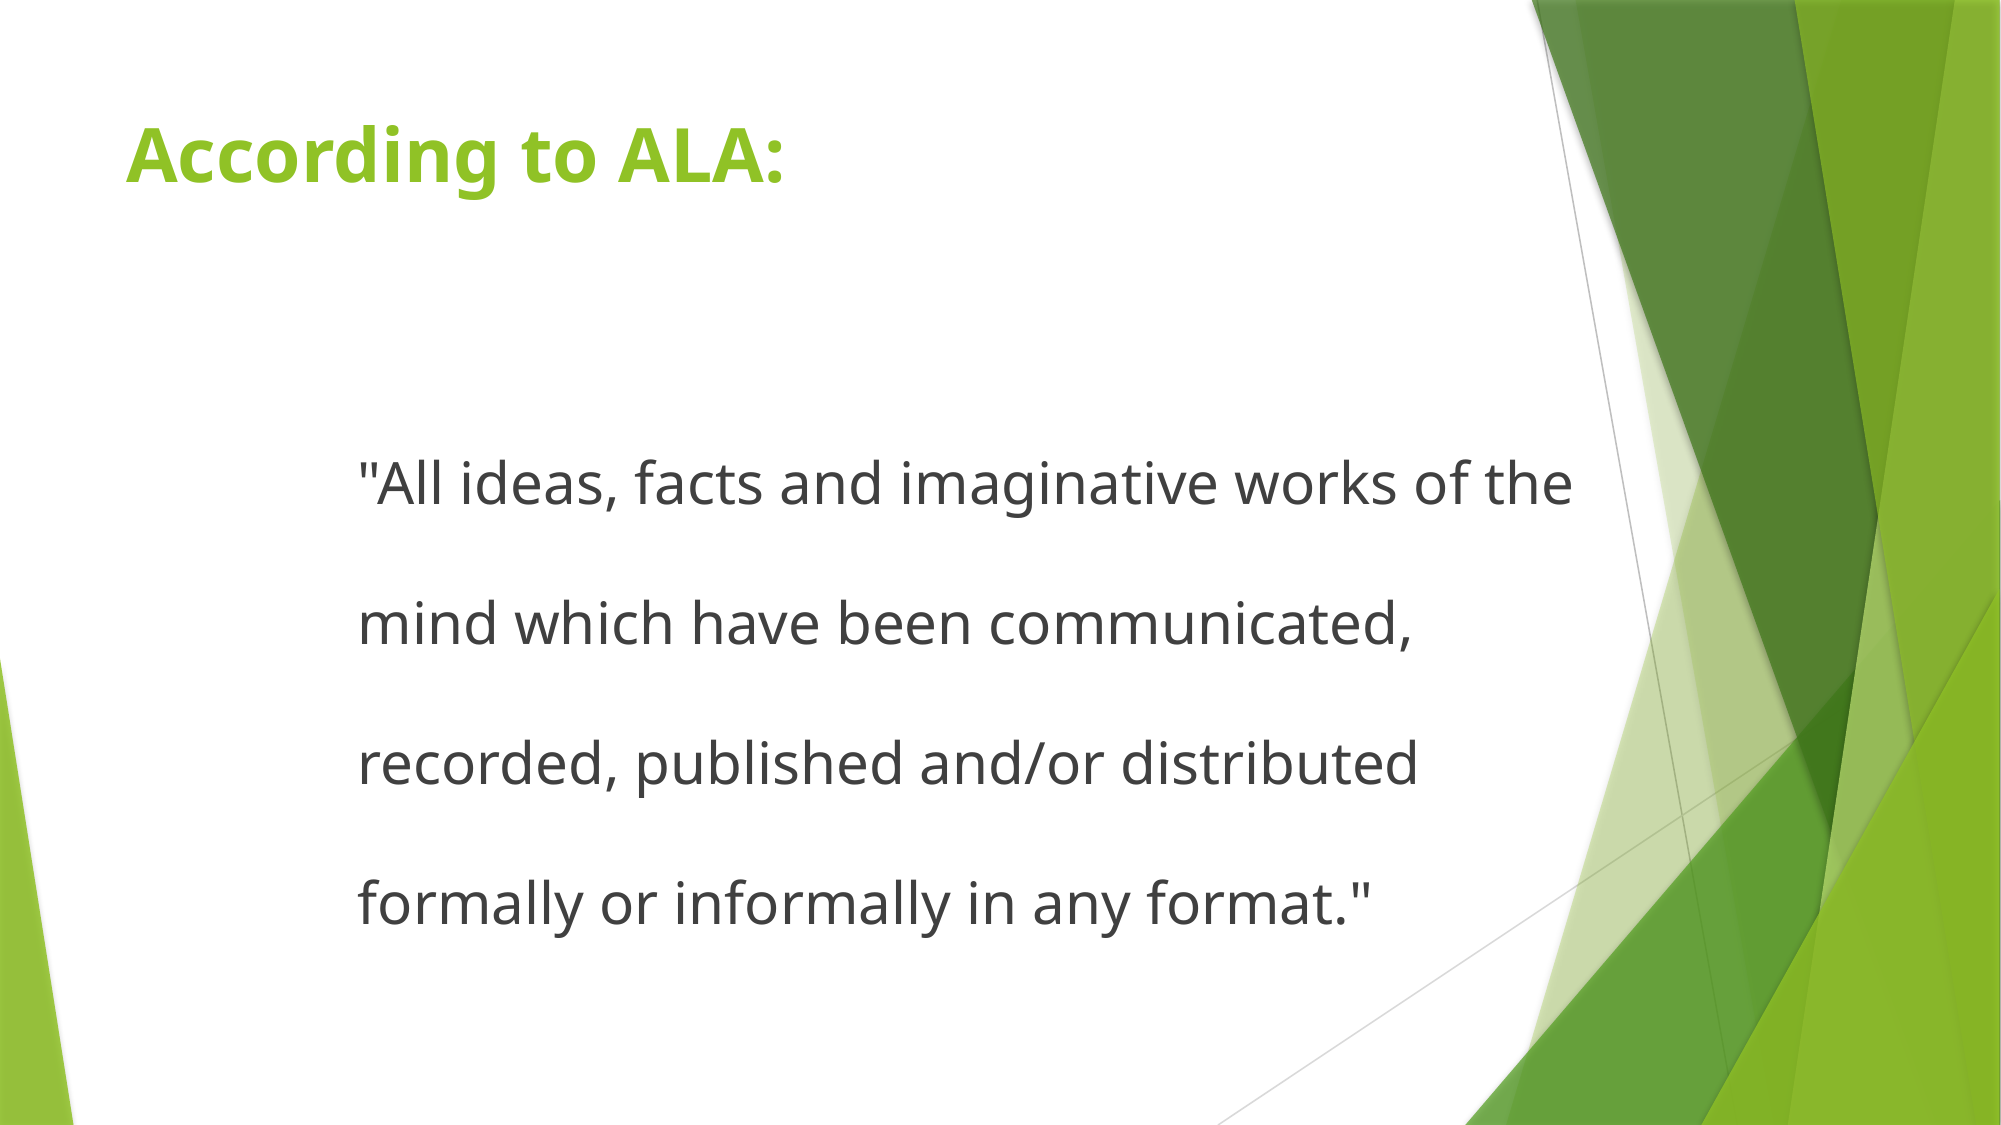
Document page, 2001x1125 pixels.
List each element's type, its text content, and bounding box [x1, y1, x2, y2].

title According to ALA: [111, 99, 1522, 317]
list "All ideas, facts and imaginative works of the mind which have been communicated, recorded, published and/or distributed formally or informally in any format." [324, 368, 1675, 1079]
